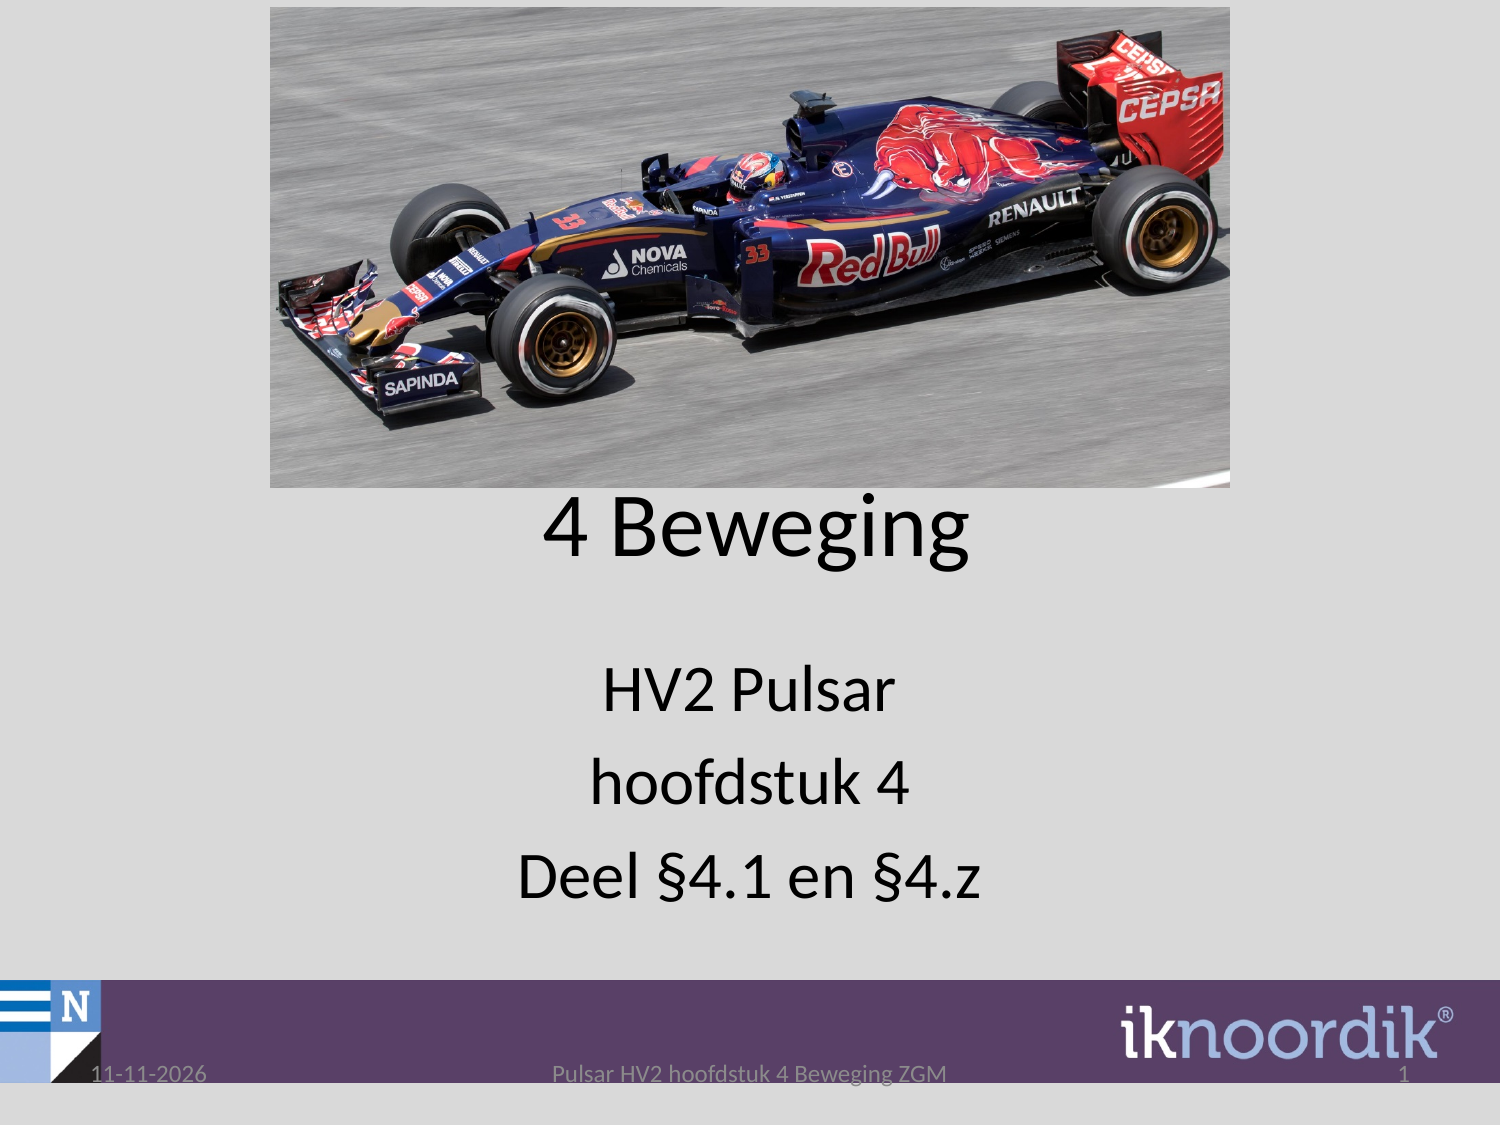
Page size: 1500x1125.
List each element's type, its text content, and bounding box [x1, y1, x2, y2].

picture [0, 980, 1500, 1083]
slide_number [75, 1042, 425, 1103]
subtitle HV2 Pulsar hoofdstuk 4 Deel §4.1 en §4.z [224, 637, 1276, 926]
slide_number 1 [1074, 1042, 1425, 1103]
title 4 Beweging [71, 398, 1443, 641]
picture [269, 6, 1231, 488]
footer Pulsar HV2 hoofdstuk 4 Beweging ZGM [512, 1042, 988, 1103]
